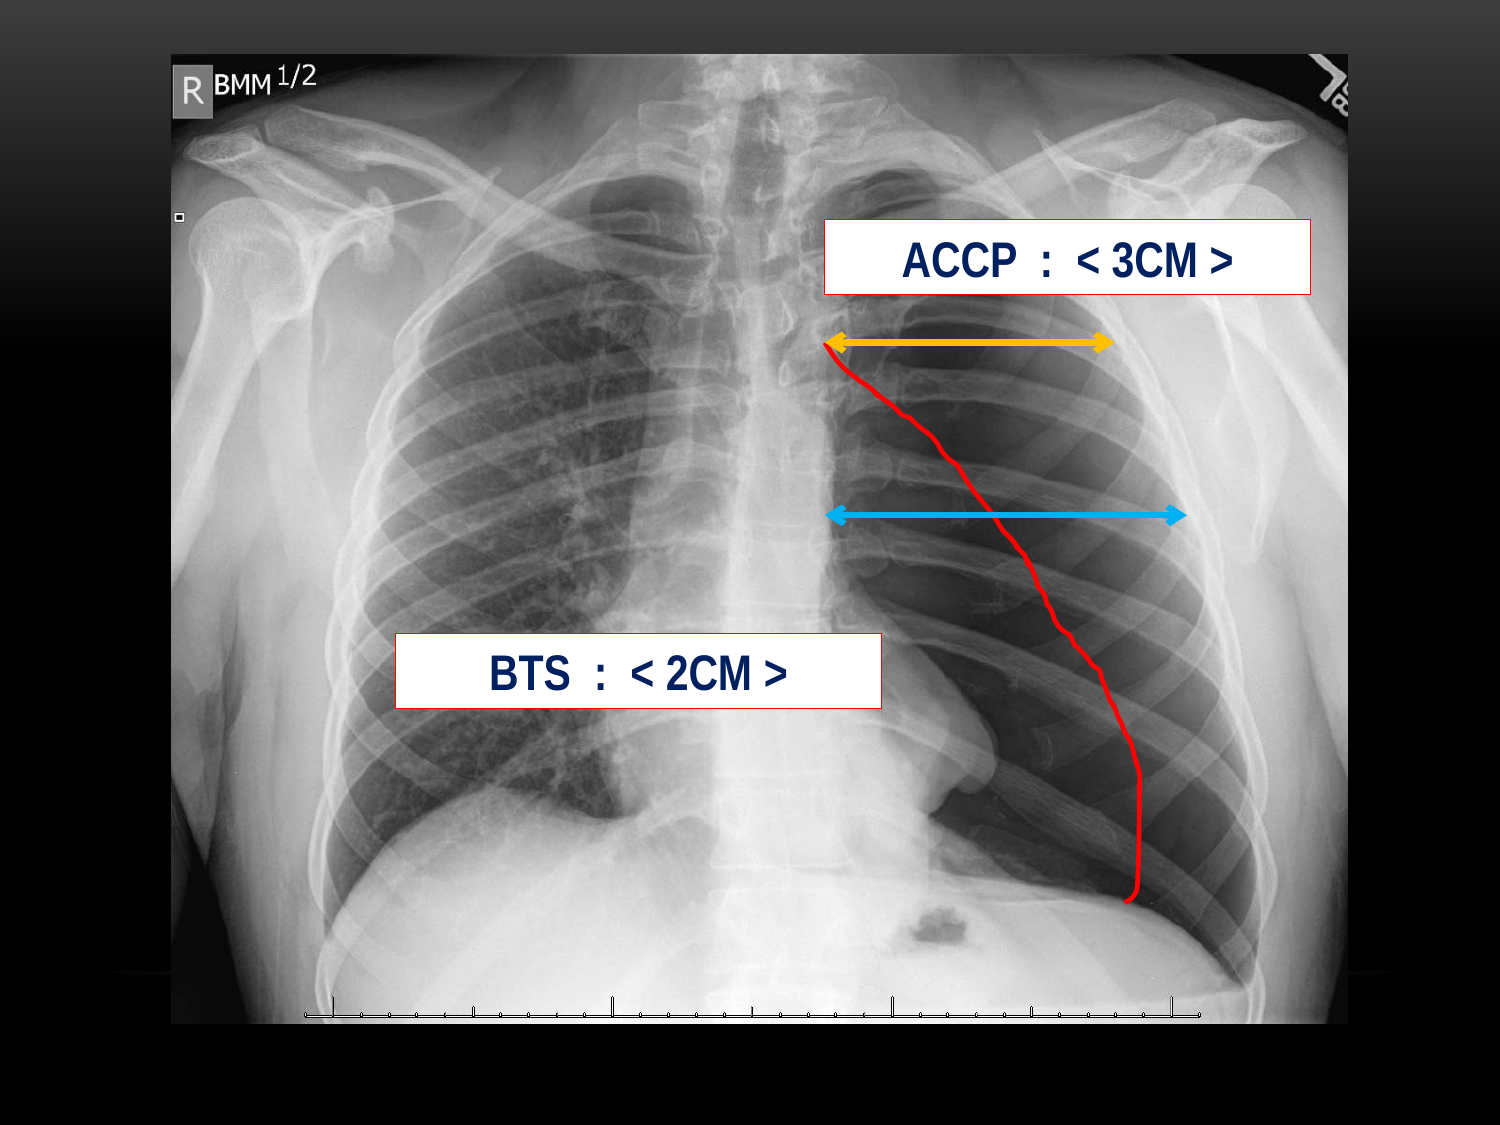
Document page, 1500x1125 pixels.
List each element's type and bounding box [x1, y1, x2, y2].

text_box [170, 54, 1348, 1024]
picture [0, 0, 1500, 1125]
